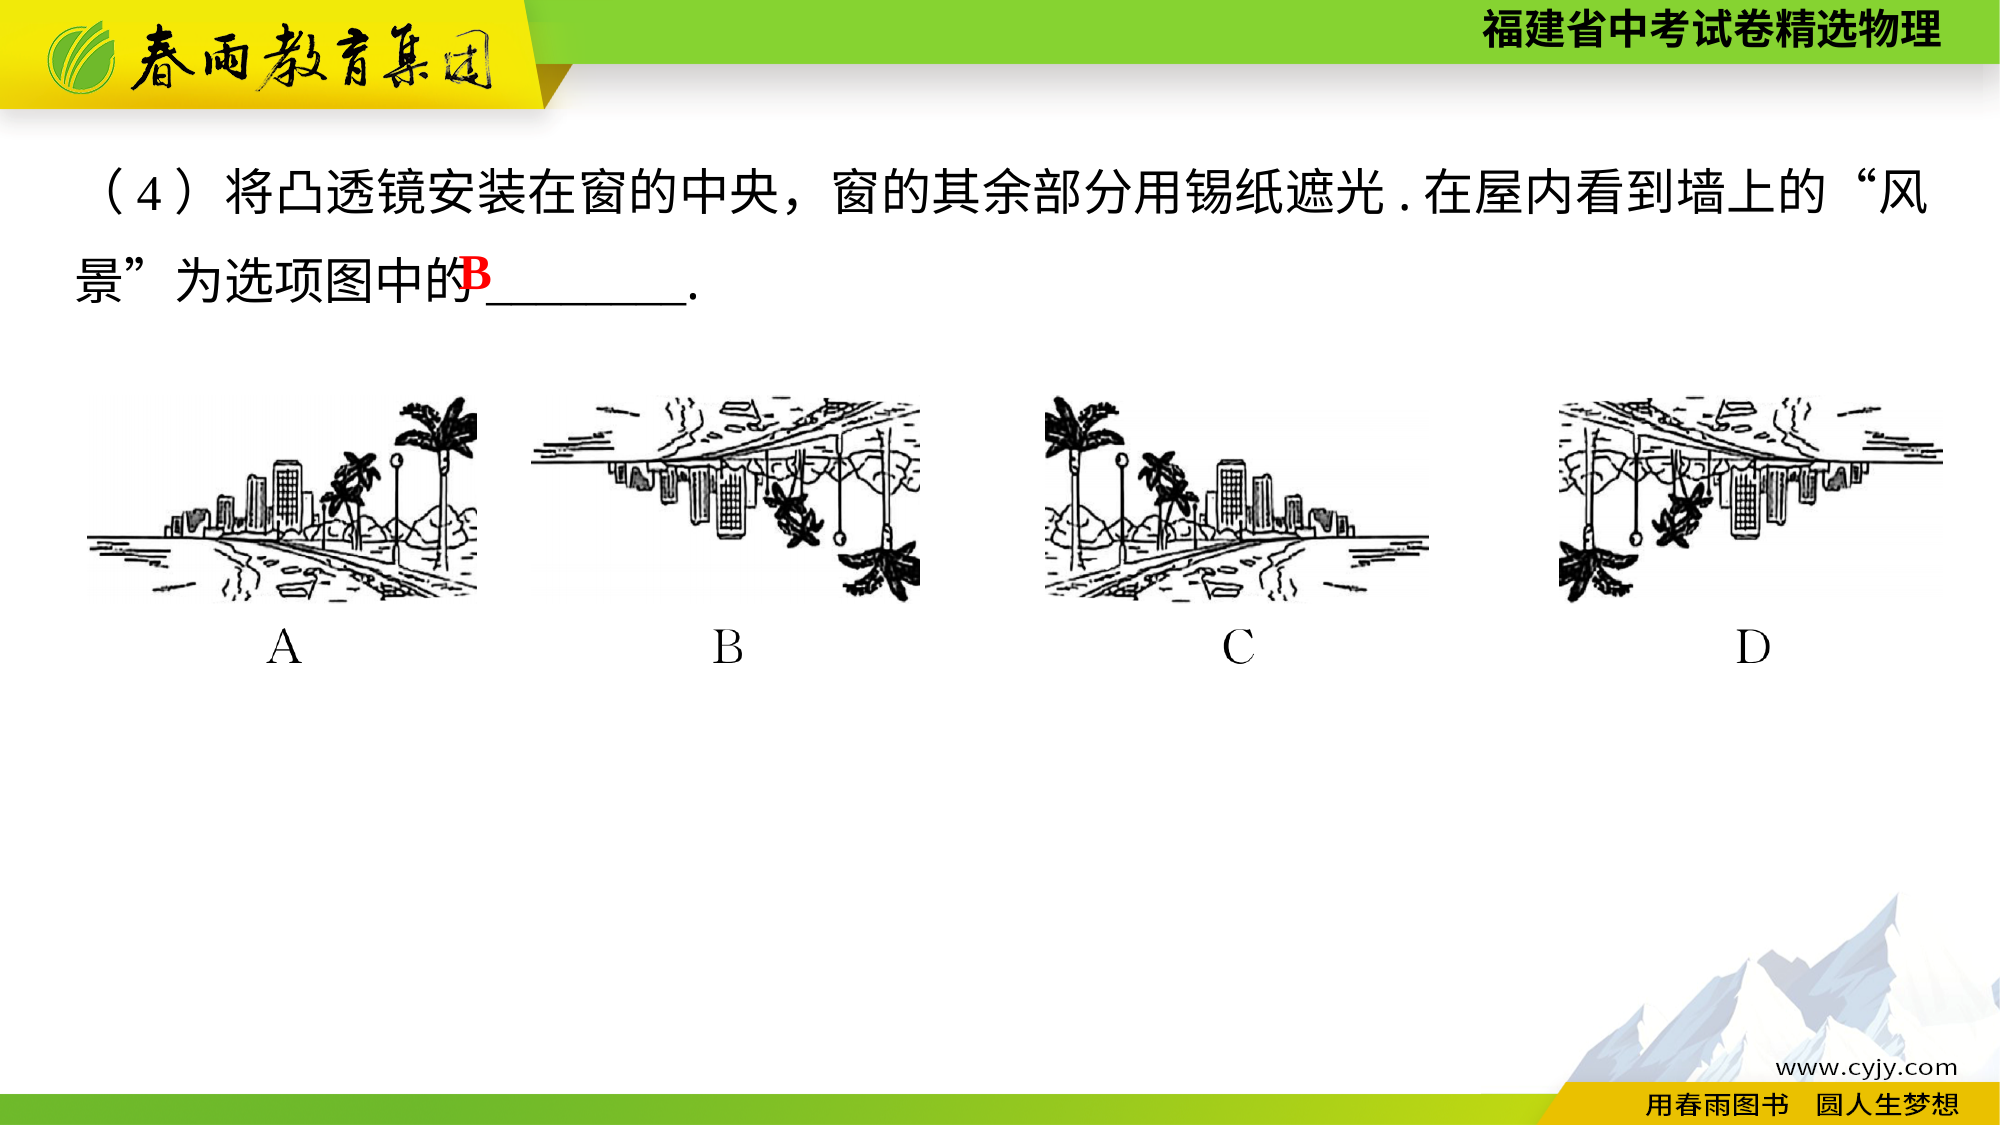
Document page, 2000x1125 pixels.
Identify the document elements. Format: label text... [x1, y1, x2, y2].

picture [0, 0, 2000, 1125]
list （4）将凸透镜安装在窗的中央，窗的其余部分用锡纸遮光.在屋内看到墙上的“风景”为选项图中的________. [59, 122, 1944, 320]
text_box B [443, 231, 507, 307]
